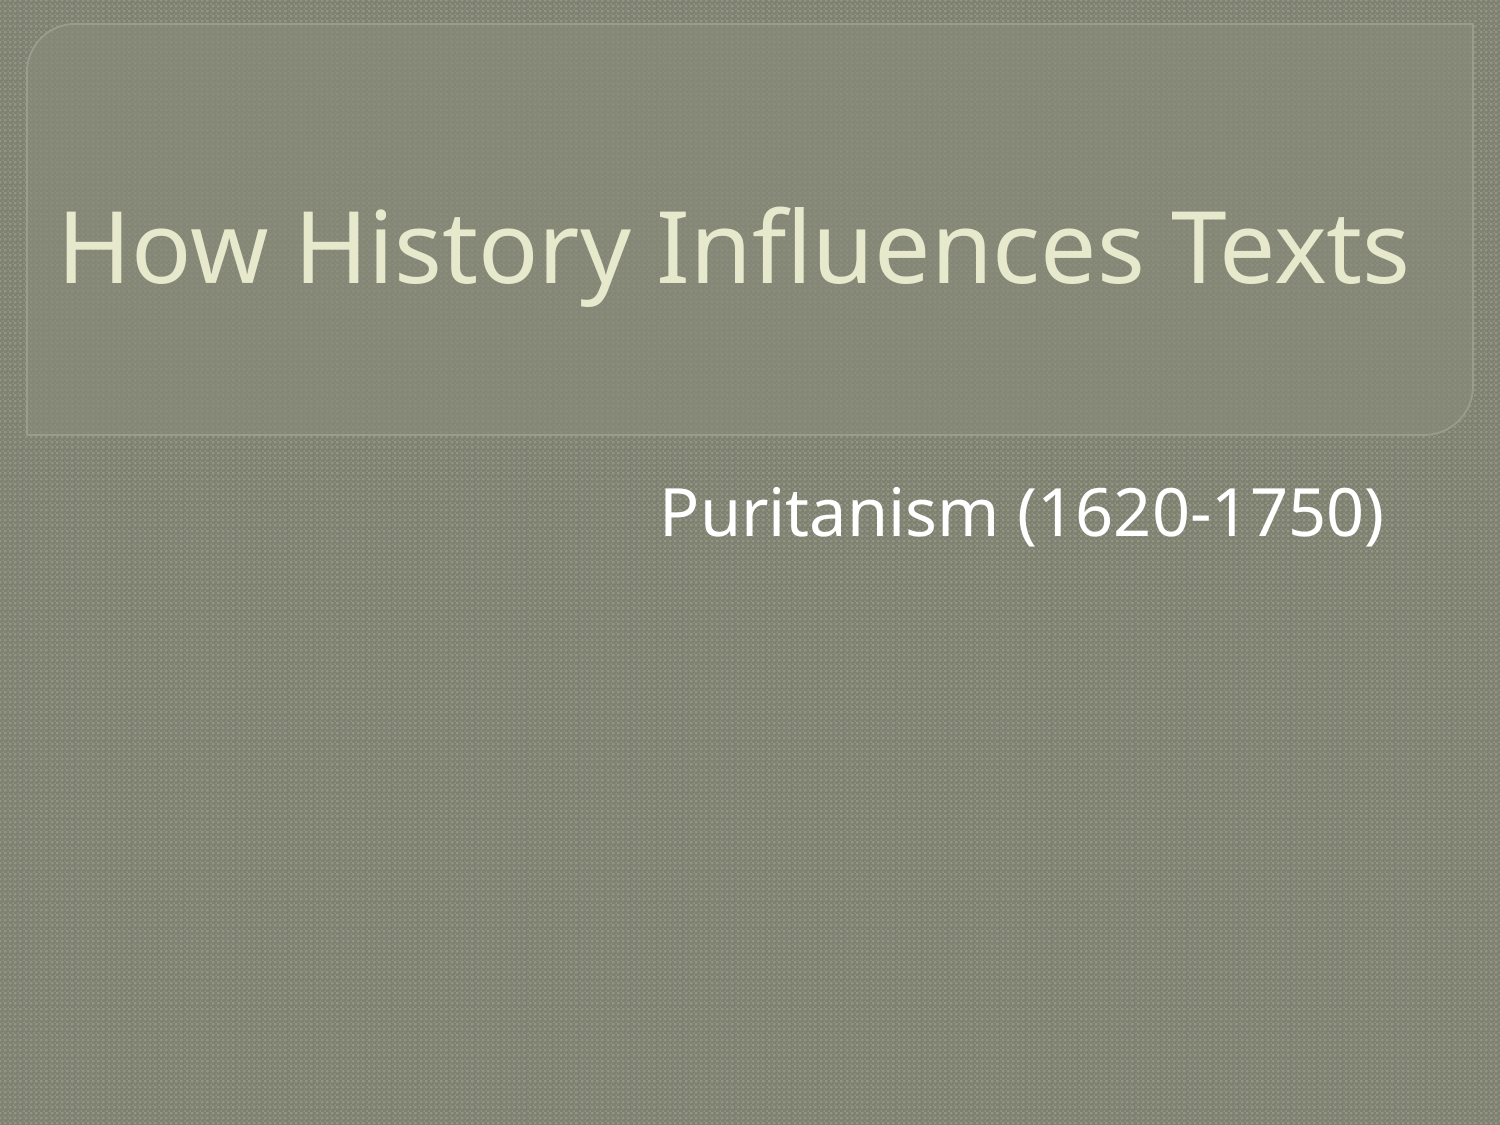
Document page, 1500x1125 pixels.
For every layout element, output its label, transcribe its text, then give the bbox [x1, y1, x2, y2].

title How History Influences Texts [37, 62, 1463, 425]
subtitle Puritanism (1620-1750) [350, 462, 1427, 750]
